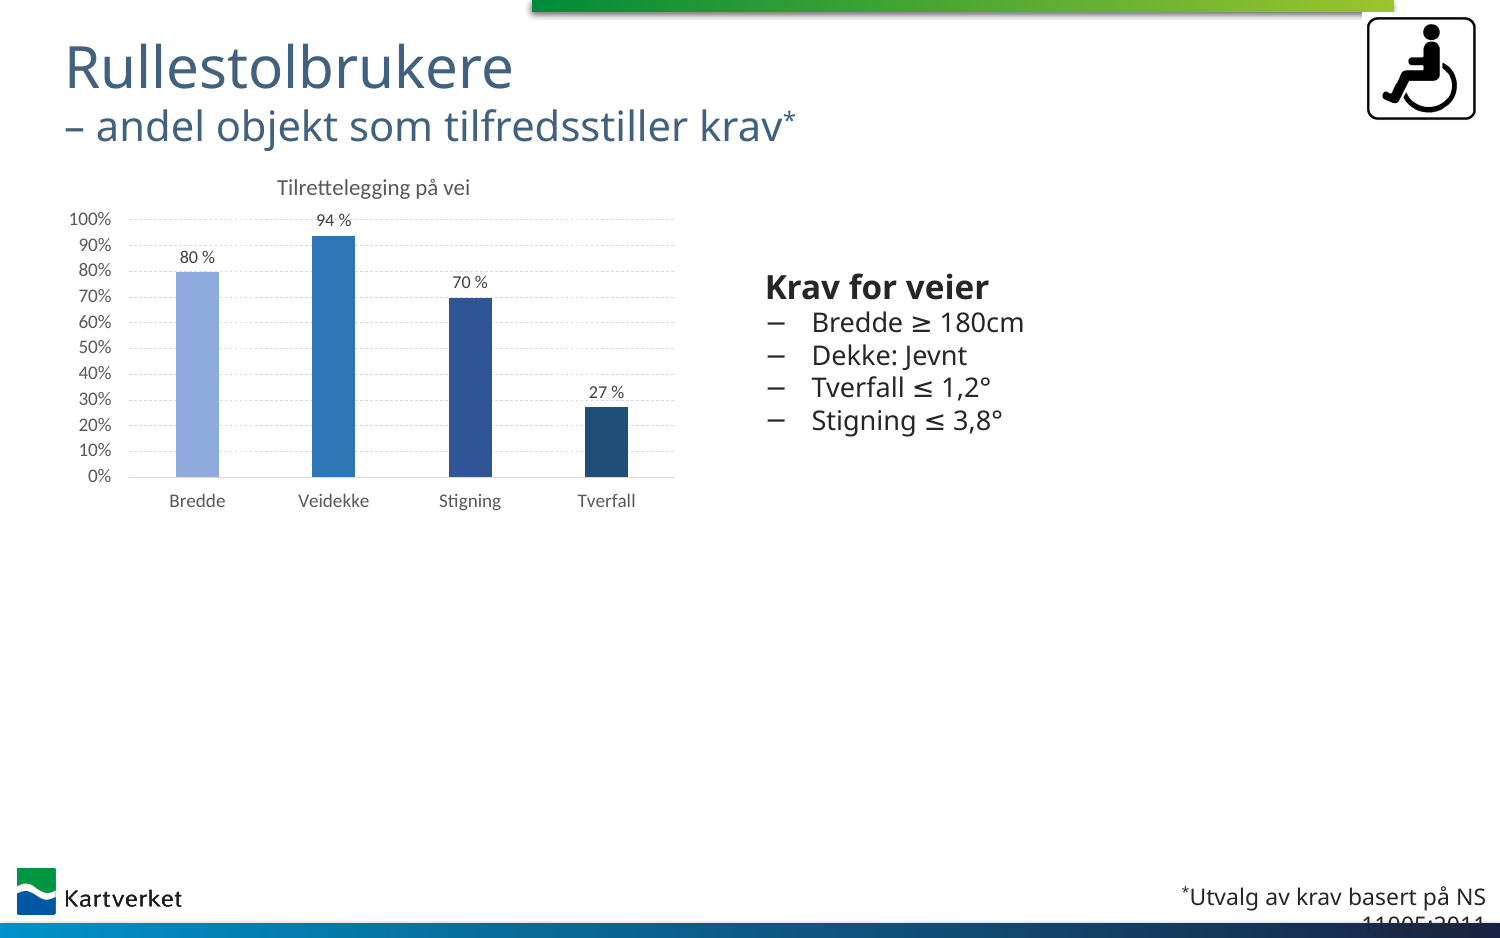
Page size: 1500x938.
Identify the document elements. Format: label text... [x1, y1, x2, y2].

text_box Rullestolbrukere – andel objekt som tilfredsstiller krav* [49, 25, 1431, 158]
text_box *Utvalg av krav basert på NS 11005:2011 [1068, 873, 1500, 938]
picture [62, 166, 686, 519]
text_box Krav for veier Bredde ≥ 180cm Dekke: Jevnt Tverfall ≤ 1,2° Stigning ≤ 3,8° [750, 258, 1234, 444]
picture [1362, 12, 1481, 126]
